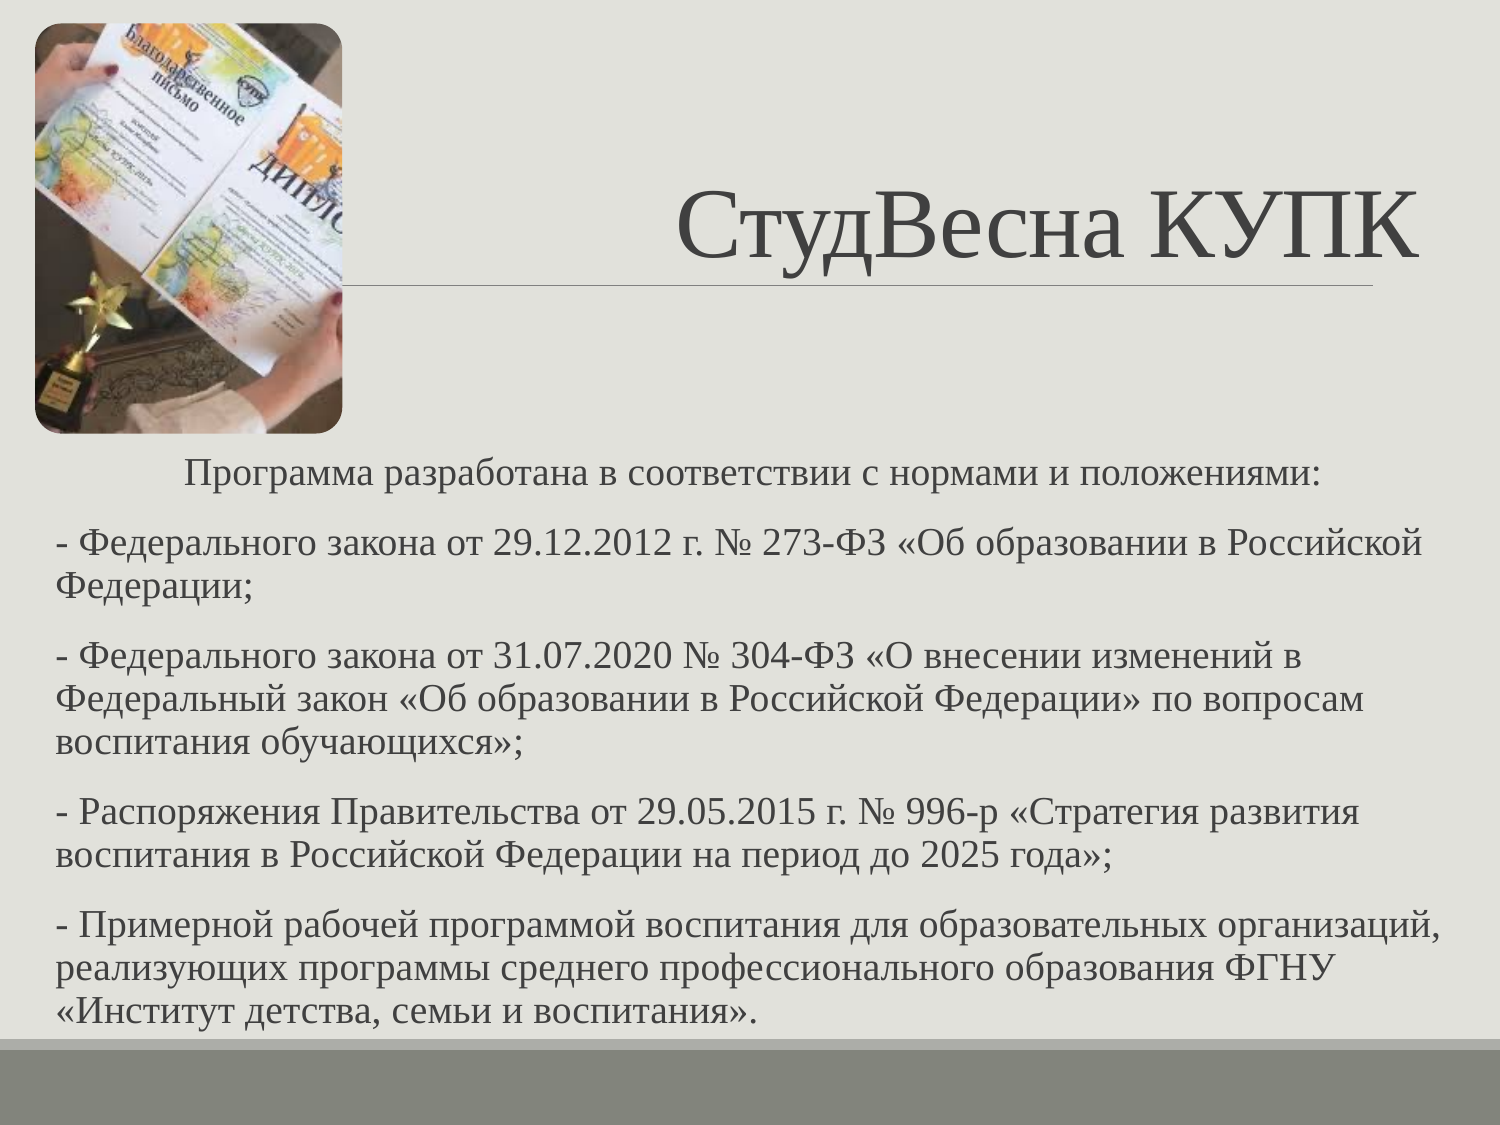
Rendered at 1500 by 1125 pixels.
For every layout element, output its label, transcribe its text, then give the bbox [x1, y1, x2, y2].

title СтудВесна КУПК [351, 47, 1436, 285]
list Программа разработана в соответствии с нормами и положениями: - Федерального закона от 29.12.2012 г. № 273-ФЗ «Об образовании в Российской Федерации; - Федерального закона от 31.07.2020 № 304-ФЗ «О внесении изменений в Федеральный закон «Об образовании в Российской Федерации» по вопросам воспитания обучающихся»; - Распоряжения Правительства от 29.05.2015 г. № 996-р «Стратегия развития воспитания в Российской Федерации на период до 2025 года»; - Примерной рабочей программой воспитания для образовательных организаций, реализующих программы среднего профессионального образования ФГНУ «Институт детства, семьи и воспитания». [41, 302, 1471, 1043]
picture [34, 22, 343, 435]
